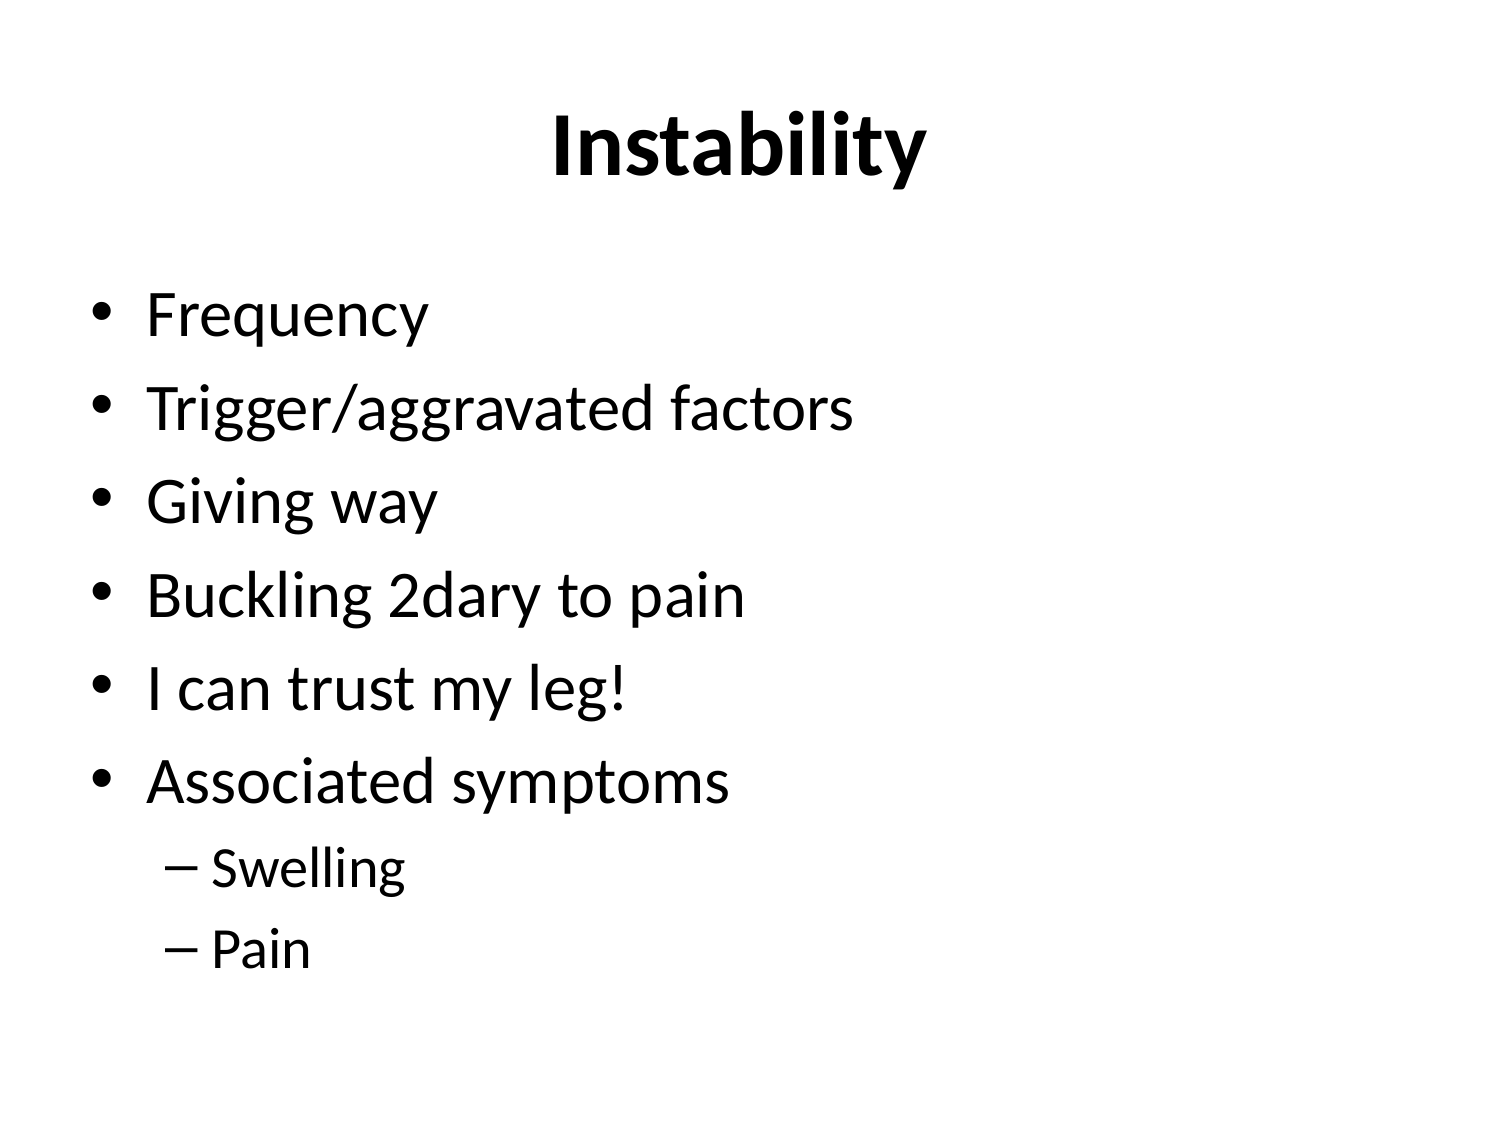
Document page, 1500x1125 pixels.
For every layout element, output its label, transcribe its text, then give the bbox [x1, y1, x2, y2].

title Instability [75, 45, 1425, 233]
list Frequency Trigger/aggravated factors Giving way Buckling 2dary to pain I can trust my leg! Associated symptoms Swelling Pain [75, 262, 1425, 1005]
